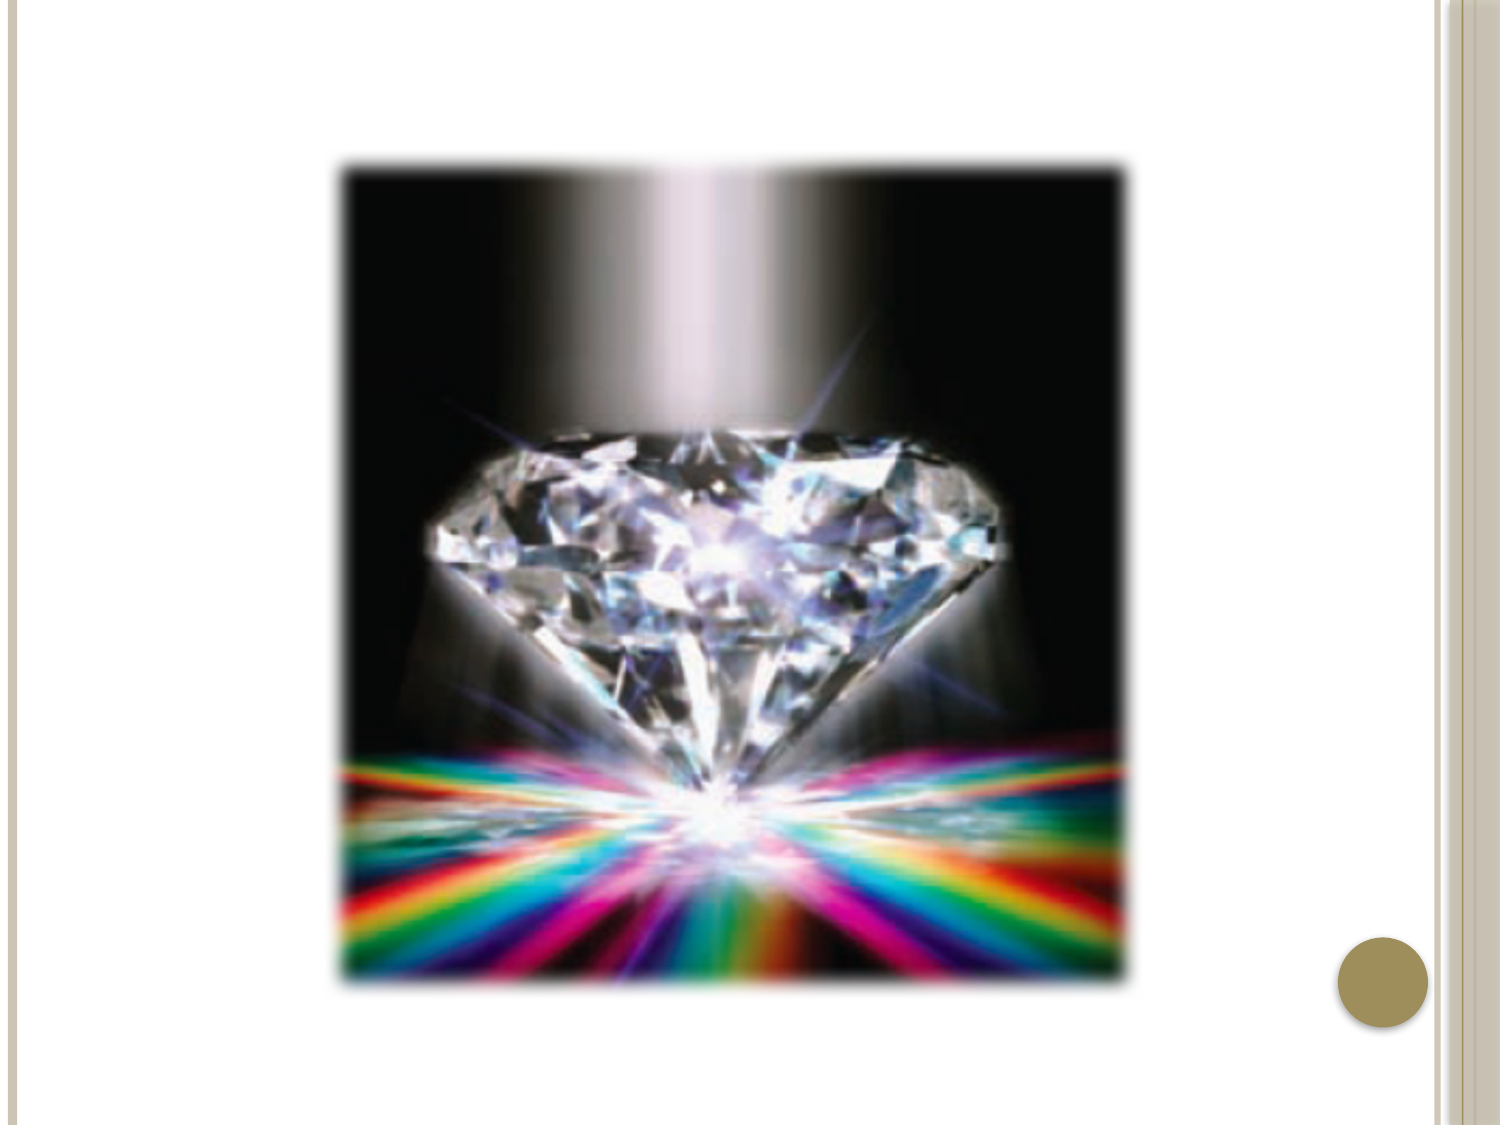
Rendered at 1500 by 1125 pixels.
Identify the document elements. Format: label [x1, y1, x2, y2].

picture [324, 149, 1143, 1001]
